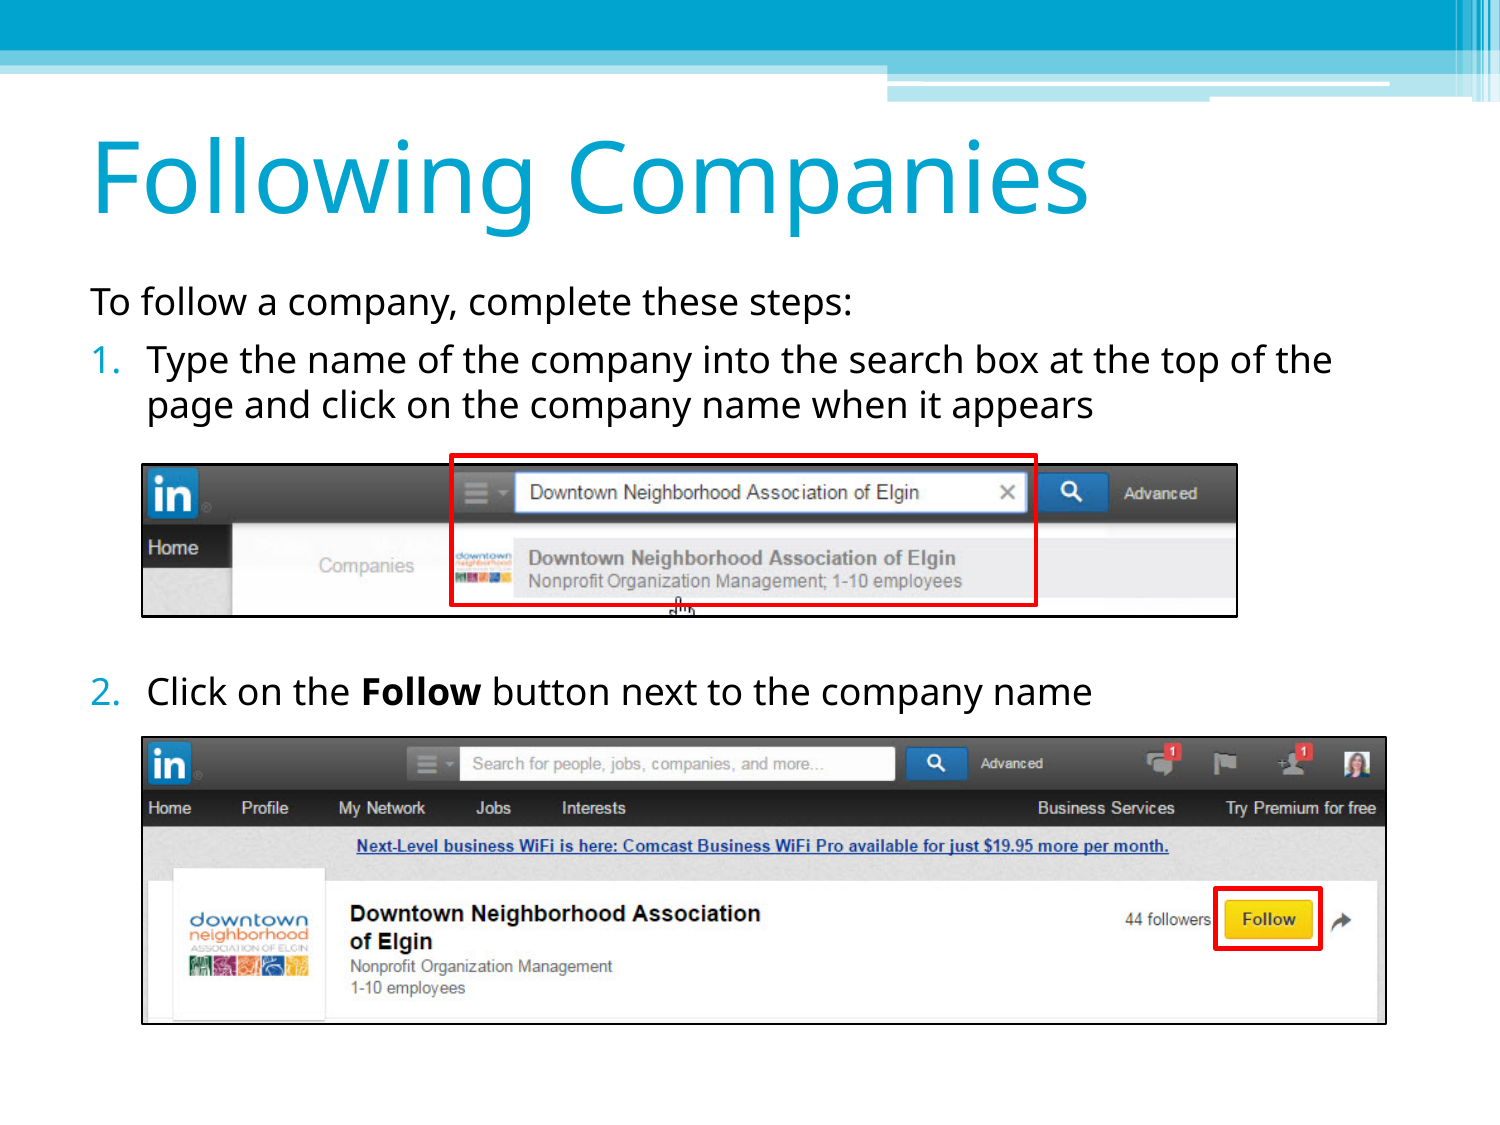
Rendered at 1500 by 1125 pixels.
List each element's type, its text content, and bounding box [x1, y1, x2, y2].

title Following Companies [75, 85, 1425, 261]
text_box To follow a company, complete these steps: Type the name of the company into the search box at the top of the page and click on the company name when it appears Click on the Follow button next to the company name [65, 270, 1440, 909]
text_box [142, 455, 1385, 1024]
